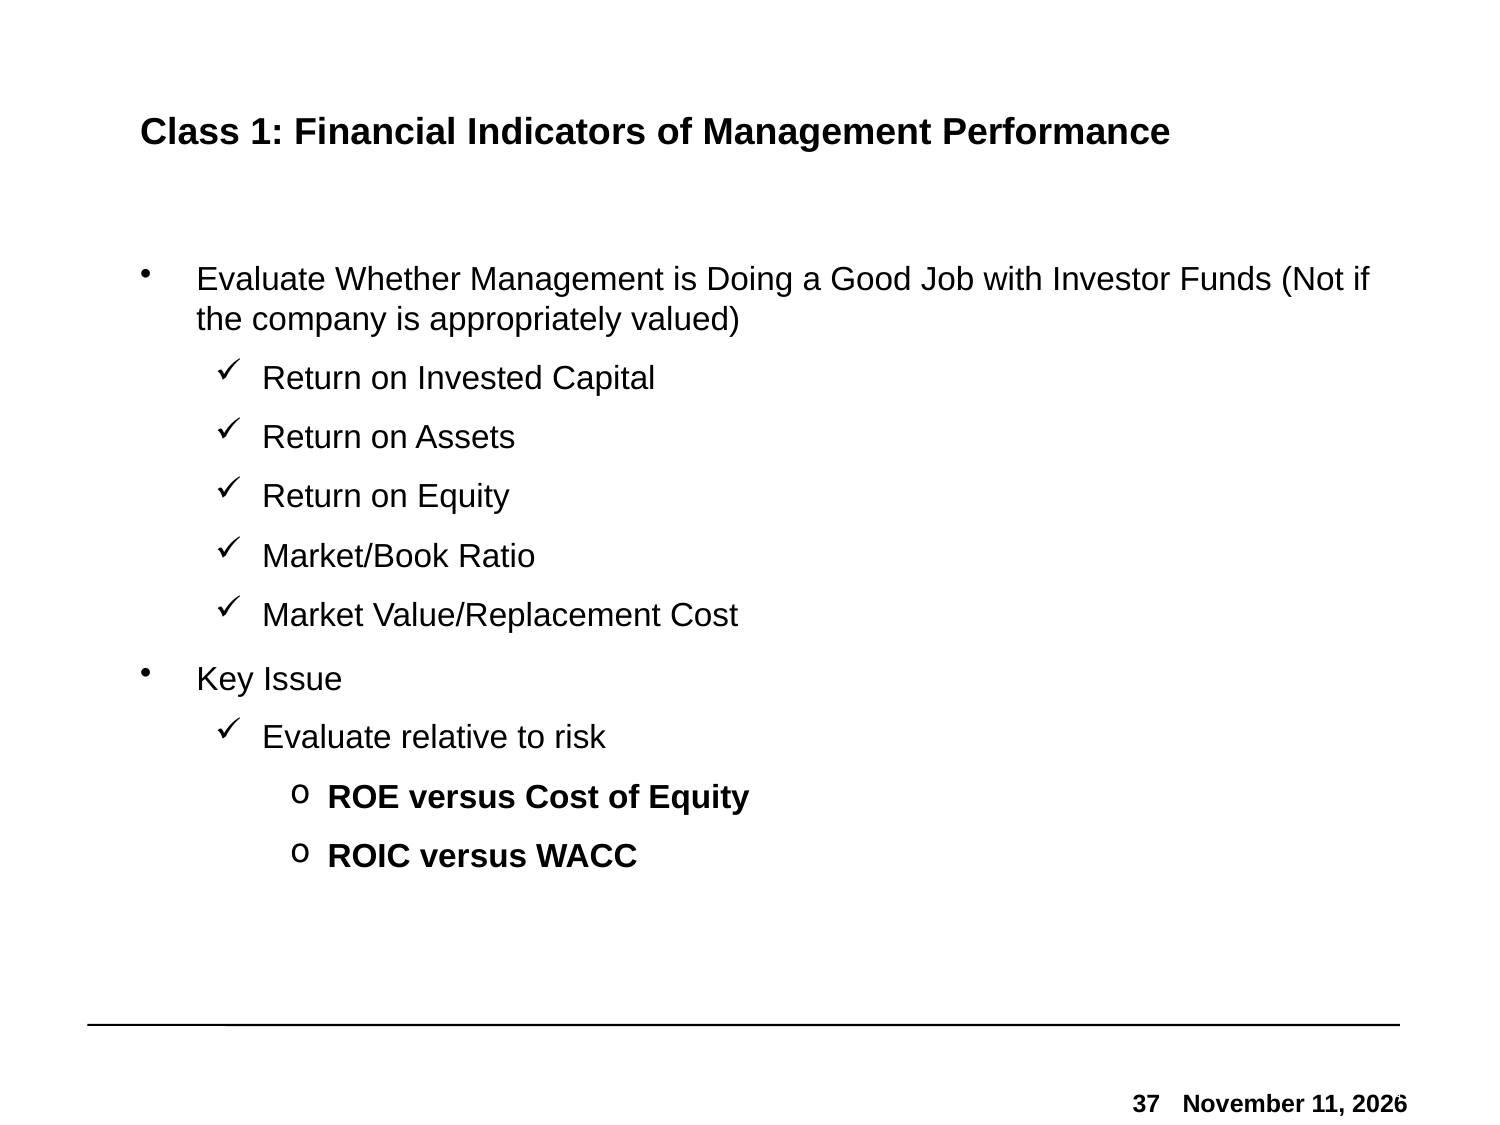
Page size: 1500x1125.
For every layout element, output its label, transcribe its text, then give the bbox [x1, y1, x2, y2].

list Evaluate Whether Management is Doing a Good Job with Investor Funds (Not if the company is appropriately valued) Return on Invested Capital Return on Assets Return on Equity Market/Book Ratio Market Value/Replacement Cost Key Issue Evaluate relative to risk ROE versus Cost of Equity ROIC versus WACC [124, 249, 1426, 1013]
title Class 1: Financial Indicators of Management Performance [124, 99, 1401, 226]
